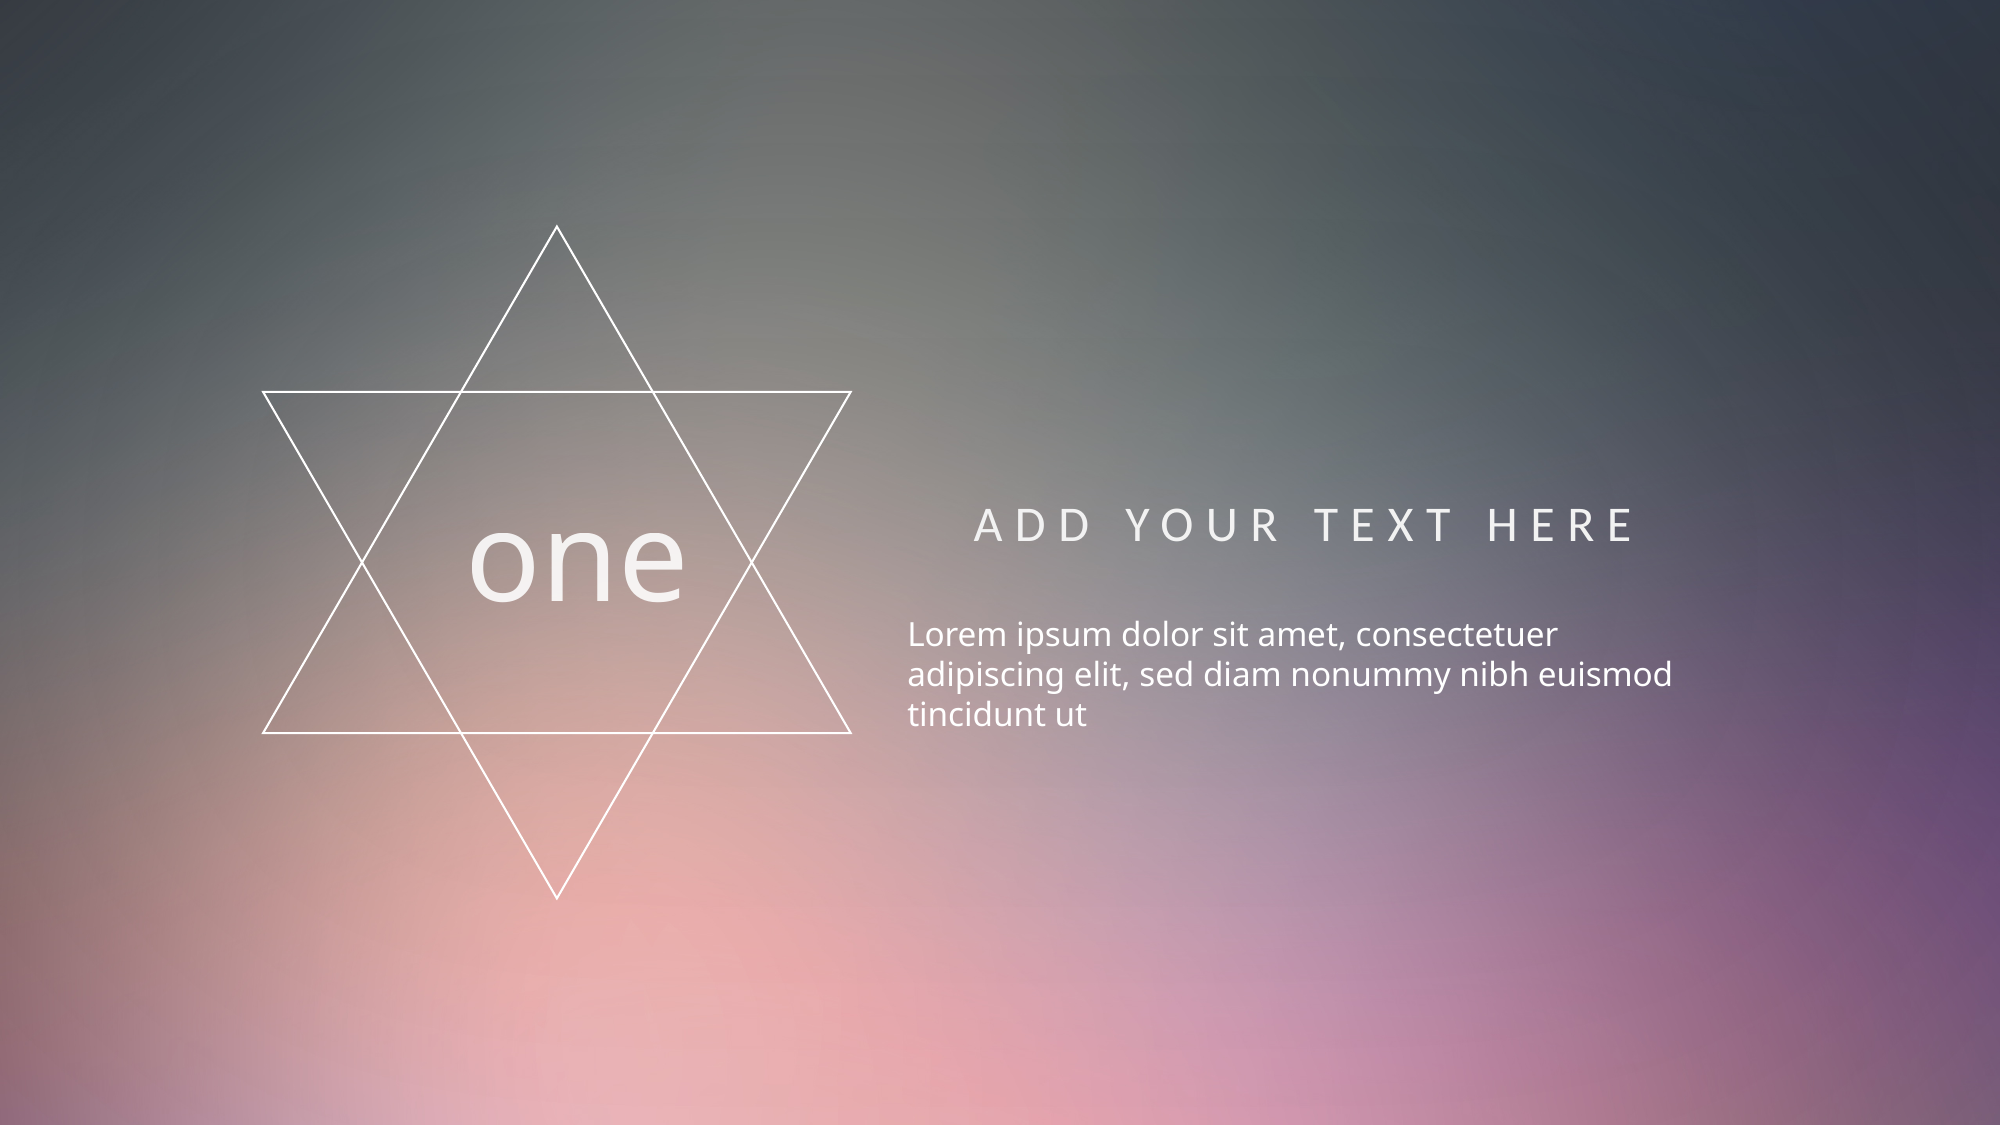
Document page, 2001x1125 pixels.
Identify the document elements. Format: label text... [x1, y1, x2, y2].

picture [0, 0, 2000, 1125]
text_box Lorem ipsum dolor sit amet, consectetuer adipiscing elit, sed diam nonummy nibh euismod tincidunt ut [892, 605, 1737, 741]
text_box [263, 226, 851, 899]
text_box ADD YOUR TEXT HERE [958, 483, 1648, 559]
